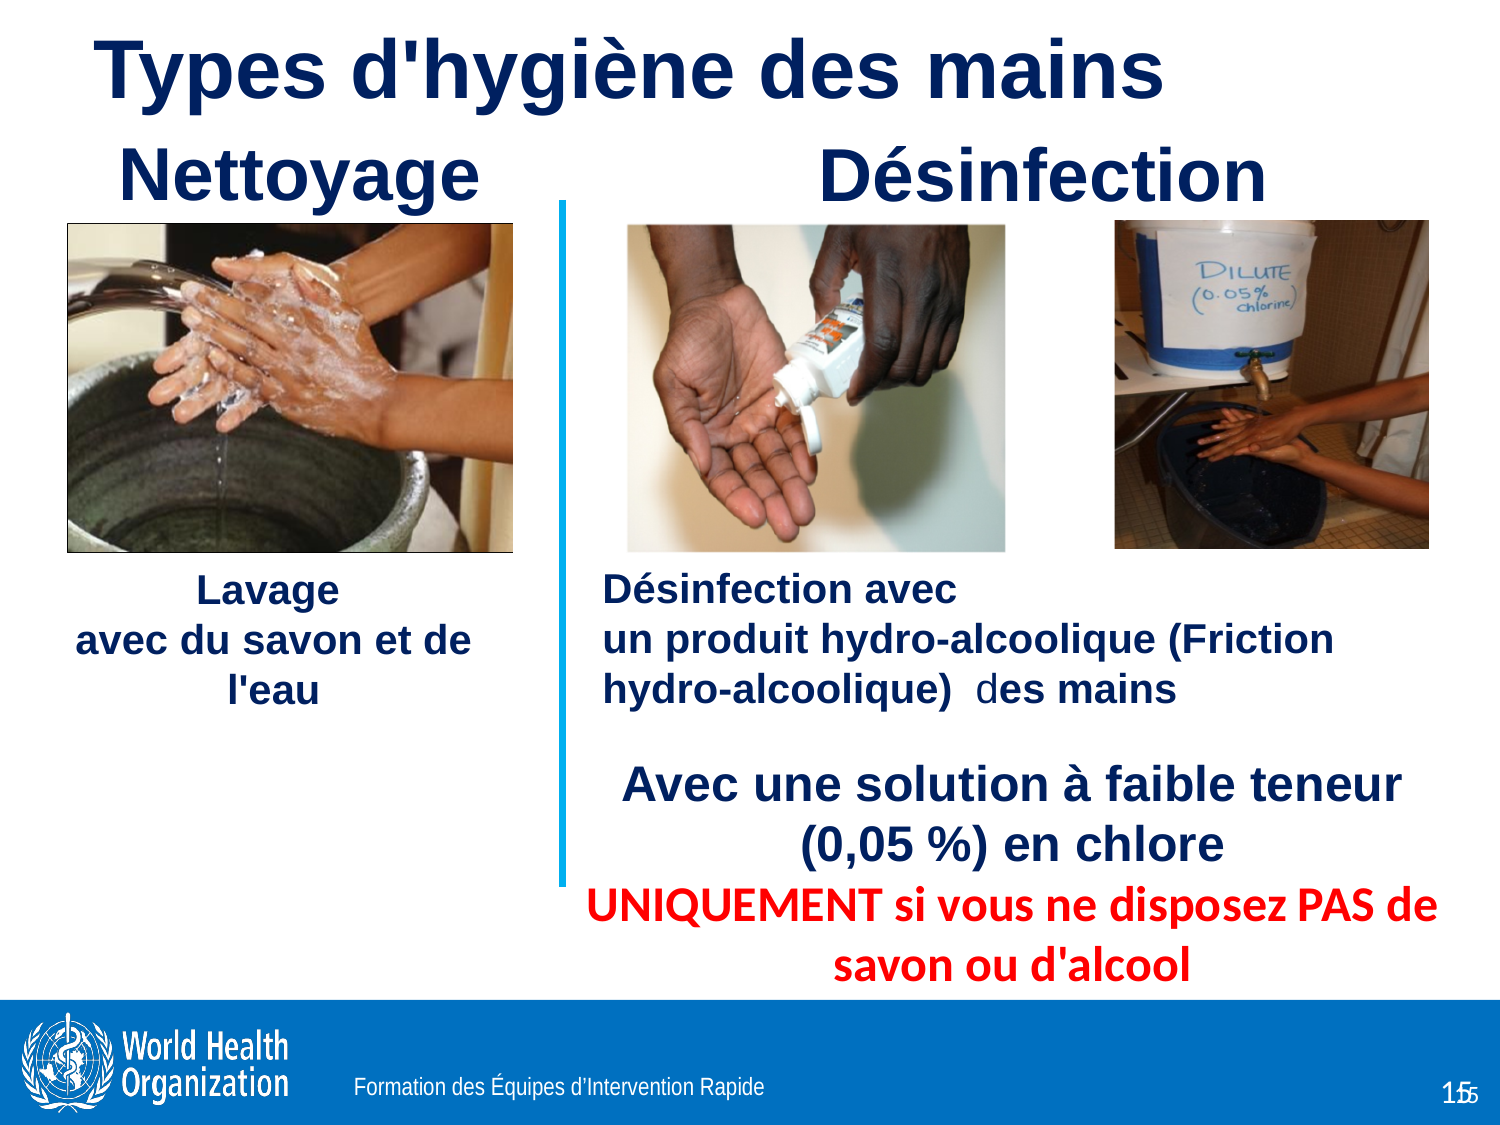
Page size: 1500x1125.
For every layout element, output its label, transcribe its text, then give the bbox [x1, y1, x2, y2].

slide_number 15 [1394, 1063, 1495, 1124]
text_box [35, 223, 514, 715]
text_box Désinfection [818, 126, 1269, 217]
picture [21, 1012, 288, 1113]
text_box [525, 219, 1500, 1028]
text_box Nettoyage [118, 125, 482, 216]
title Types d'hygiène des mains [78, 0, 1429, 160]
